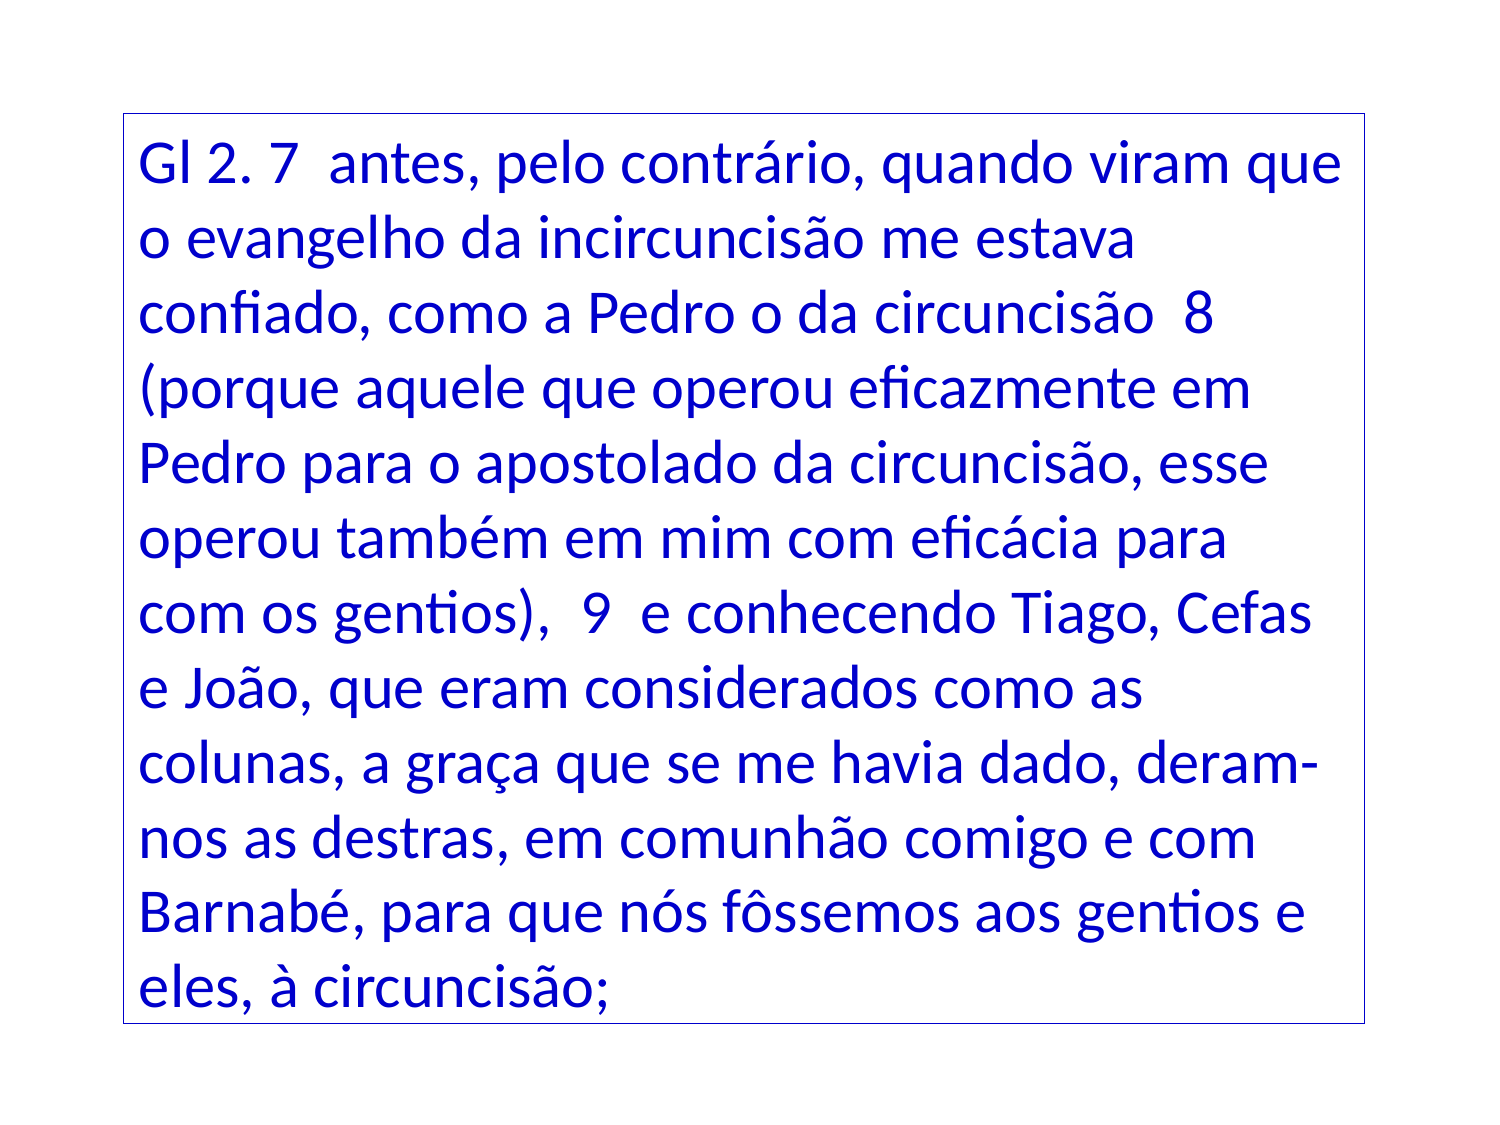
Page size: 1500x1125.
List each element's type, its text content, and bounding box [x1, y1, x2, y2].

list Gl 2. 7 antes, pelo contrário, quando viram que o evangelho da incircuncisão me estava confiado, como a Pedro o da circuncisão 8 (porque aquele que operou eficazmente em Pedro para o apostolado da circuncisão, esse operou também em mim com eficácia para com os gentios), 9 e conhecendo Tiago, Cefas e João, que eram considerados como as colunas, a graça que se me havia dado, deram-nos as destras, em comunhão comigo e com Barnabé, para que nós fôssemos aos gentios e eles, à circuncisão; [123, 113, 1365, 1024]
